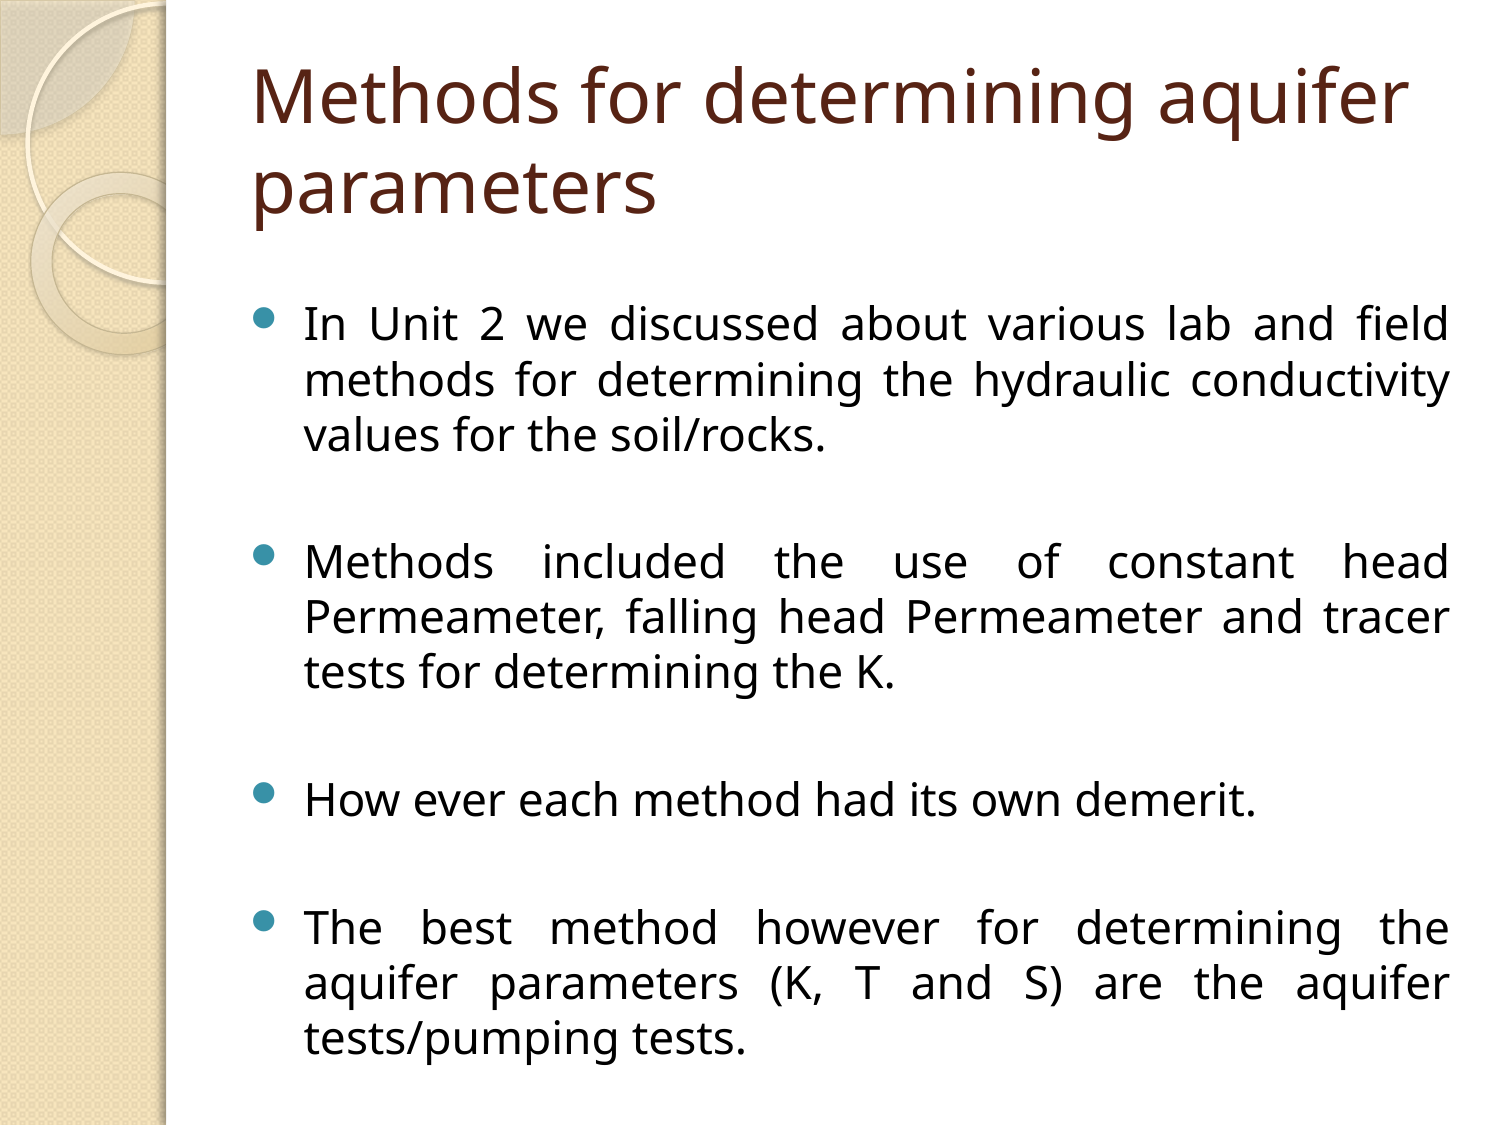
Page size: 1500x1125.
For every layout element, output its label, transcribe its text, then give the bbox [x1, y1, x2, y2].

title Methods for determining aquifer parameters [235, 45, 1466, 233]
list In Unit 2 we discussed about various lab and field methods for determining the hydraulic conductivity values for the soil/rocks. Methods included the use of constant head Permeameter, falling head Permeameter and tracer tests for determining the K. How ever each method had its own demerit. The best method however for determining the aquifer parameters (K, T and S) are the aquifer tests/pumping tests. [235, 287, 1466, 1075]
